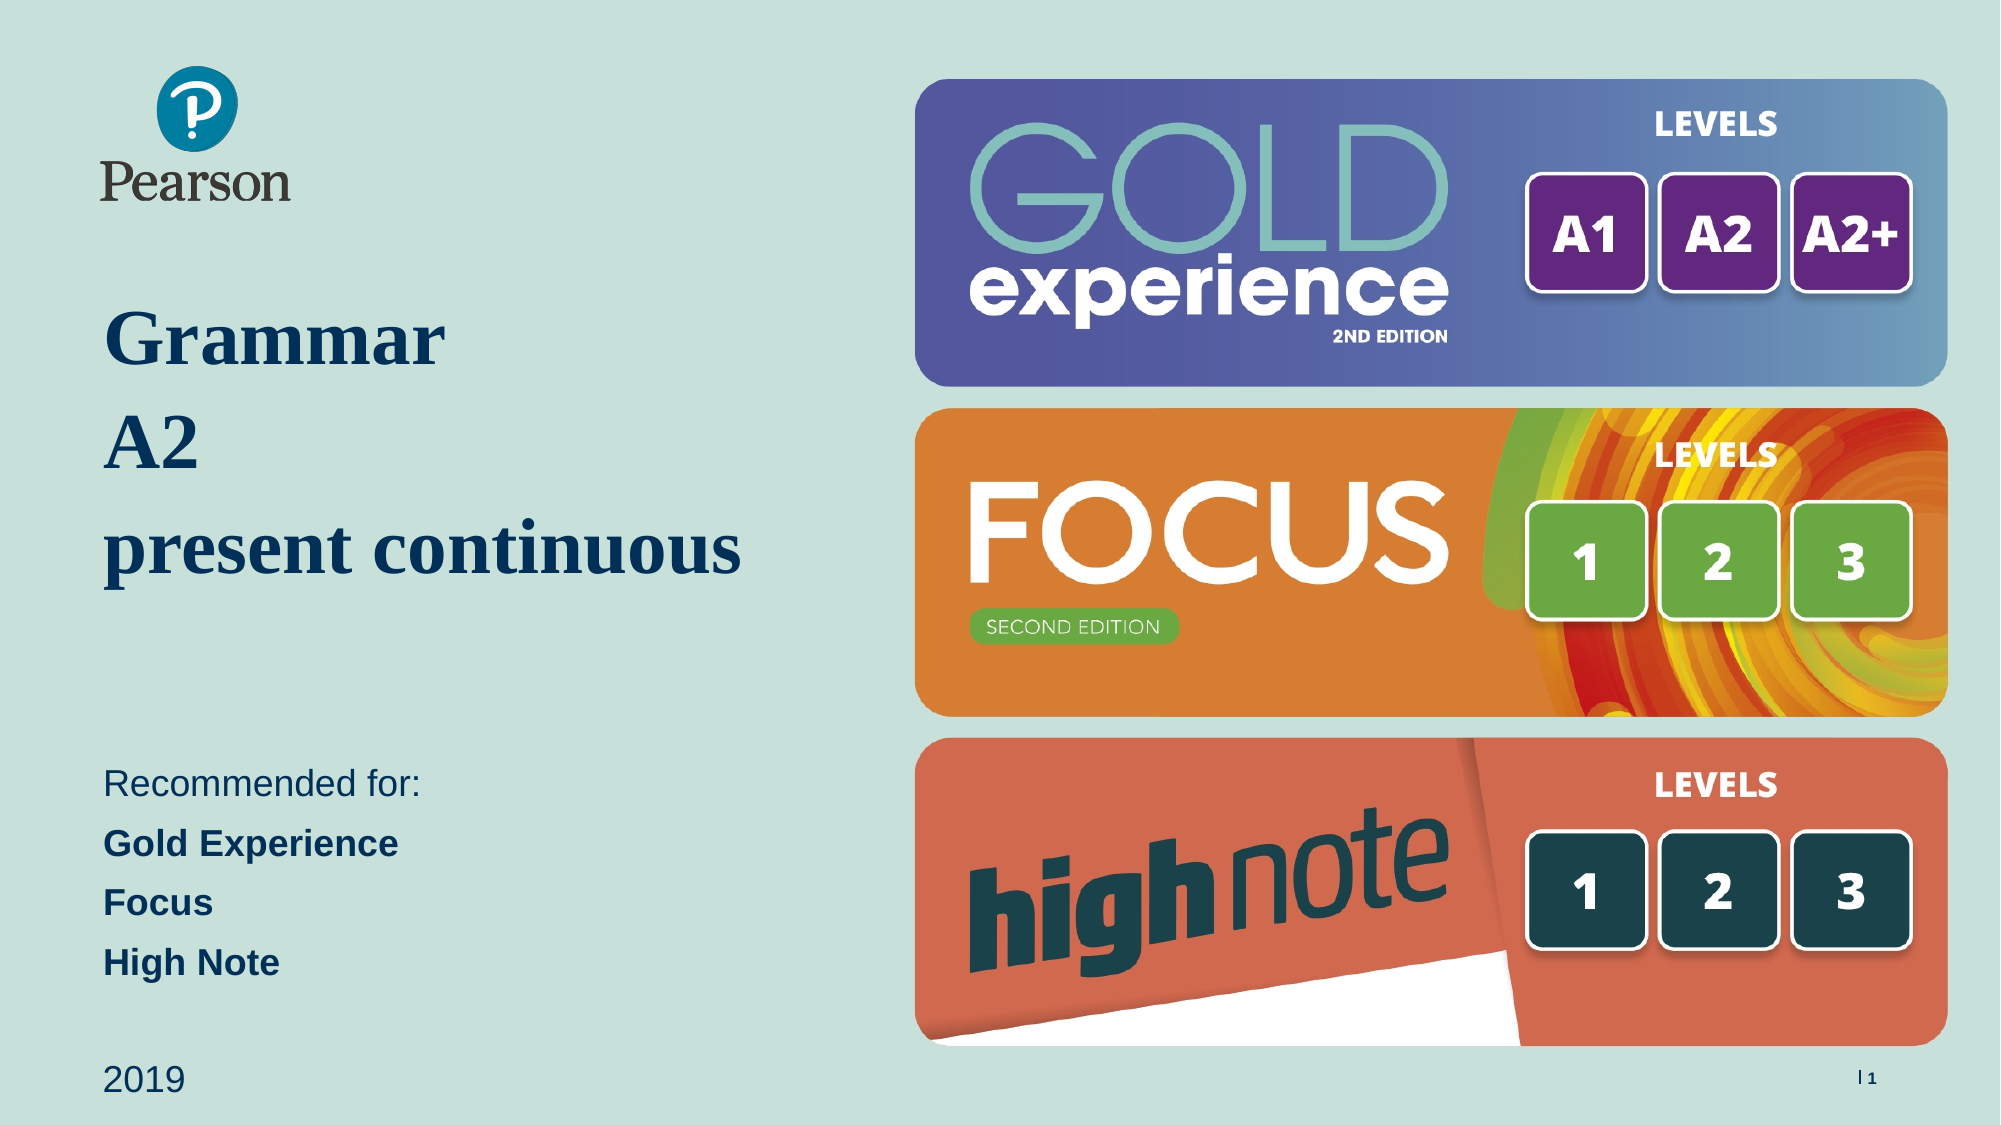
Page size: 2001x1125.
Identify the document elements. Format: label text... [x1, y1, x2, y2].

list 2019 [102, 1045, 970, 1093]
subtitle Recommended for: Gold Experience Focus High Note [103, 743, 857, 930]
slide_number 1 [1867, 1068, 1896, 1087]
picture [0, 0, 2001, 1125]
title Grammar A2 present continuous [103, 275, 921, 615]
